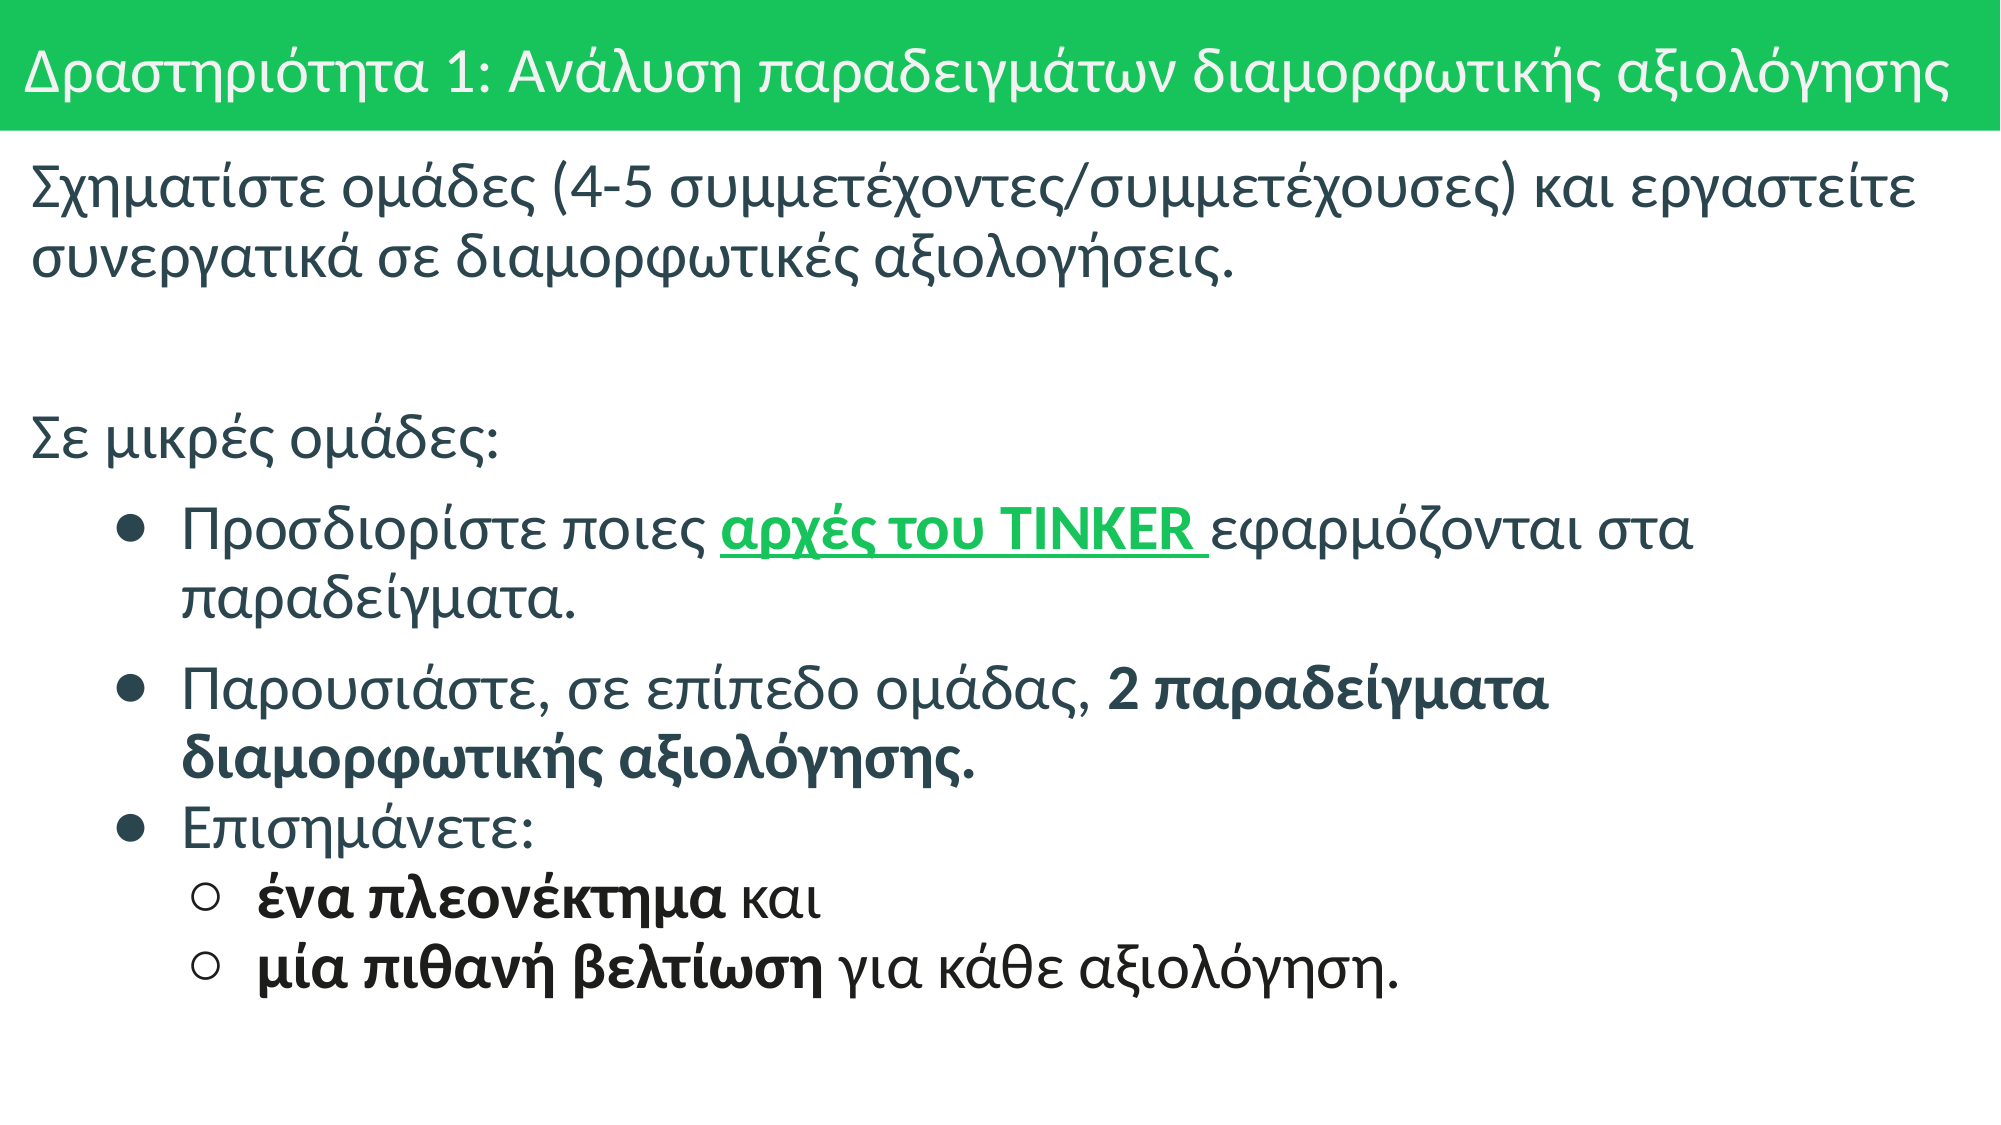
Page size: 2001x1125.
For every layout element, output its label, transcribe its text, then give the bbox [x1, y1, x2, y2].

list Σχηματίστε ομάδες (4-5 συμμετέχοντες/συμμετέχουσες) και εργαστείτε συνεργατικά σε διαμορφωτικές αξιολογήσεις. Σε μικρές ομάδες: Προσδιορίστε ποιες αρχές του TINKER εφαρμόζονται στα παραδείγματα. Παρουσιάστε, σε επίπεδο ομάδας, 2 παραδείγματα διαμορφωτικής αξιολόγησης. Επισημάνετε: ένα πλεονέκτημα και μία πιθανή βελτίωση για κάθε αξιολόγηση. [16, 144, 1976, 1108]
title Δραστηριότητα 1: Ανάλυση παραδειγμάτων διαμορφωτικής αξιολόγησης [16, 13, 1976, 131]
